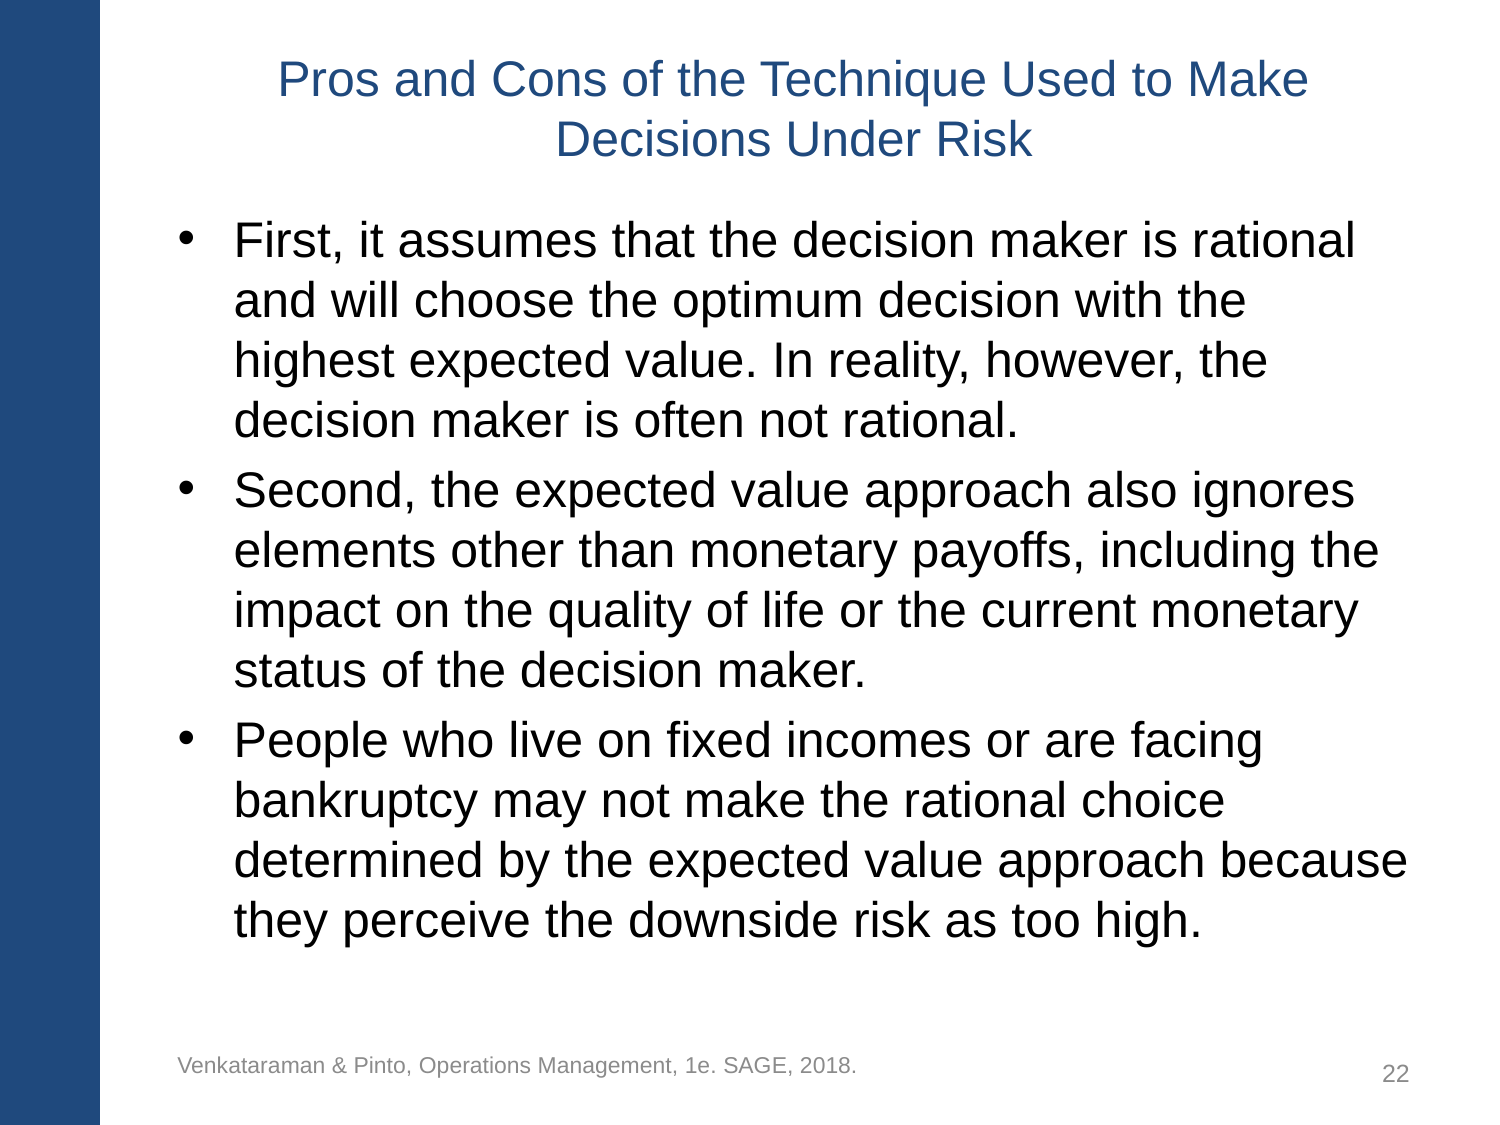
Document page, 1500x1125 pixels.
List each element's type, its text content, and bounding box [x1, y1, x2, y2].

title Pros and Cons of the Technique Used to Make Decisions Under Risk [162, 12, 1425, 200]
slide_number 22 [1350, 1042, 1425, 1103]
footer Venkataraman & Pinto, Operations Management, 1e. SAGE, 2018. [162, 1042, 1313, 1103]
list First, it assumes that the decision maker is rational and will choose the optimum decision with the highest expected value. In reality, however, the decision maker is often not rational. Second, the expected value approach also ignores elements other than monetary payoffs, including the impact on the quality of life or the current monetary status of the decision maker. People who live on fixed incomes or are facing bankruptcy may not make the rational choice determined by the expected value approach because they perceive the downside risk as too high. [162, 200, 1425, 1025]
